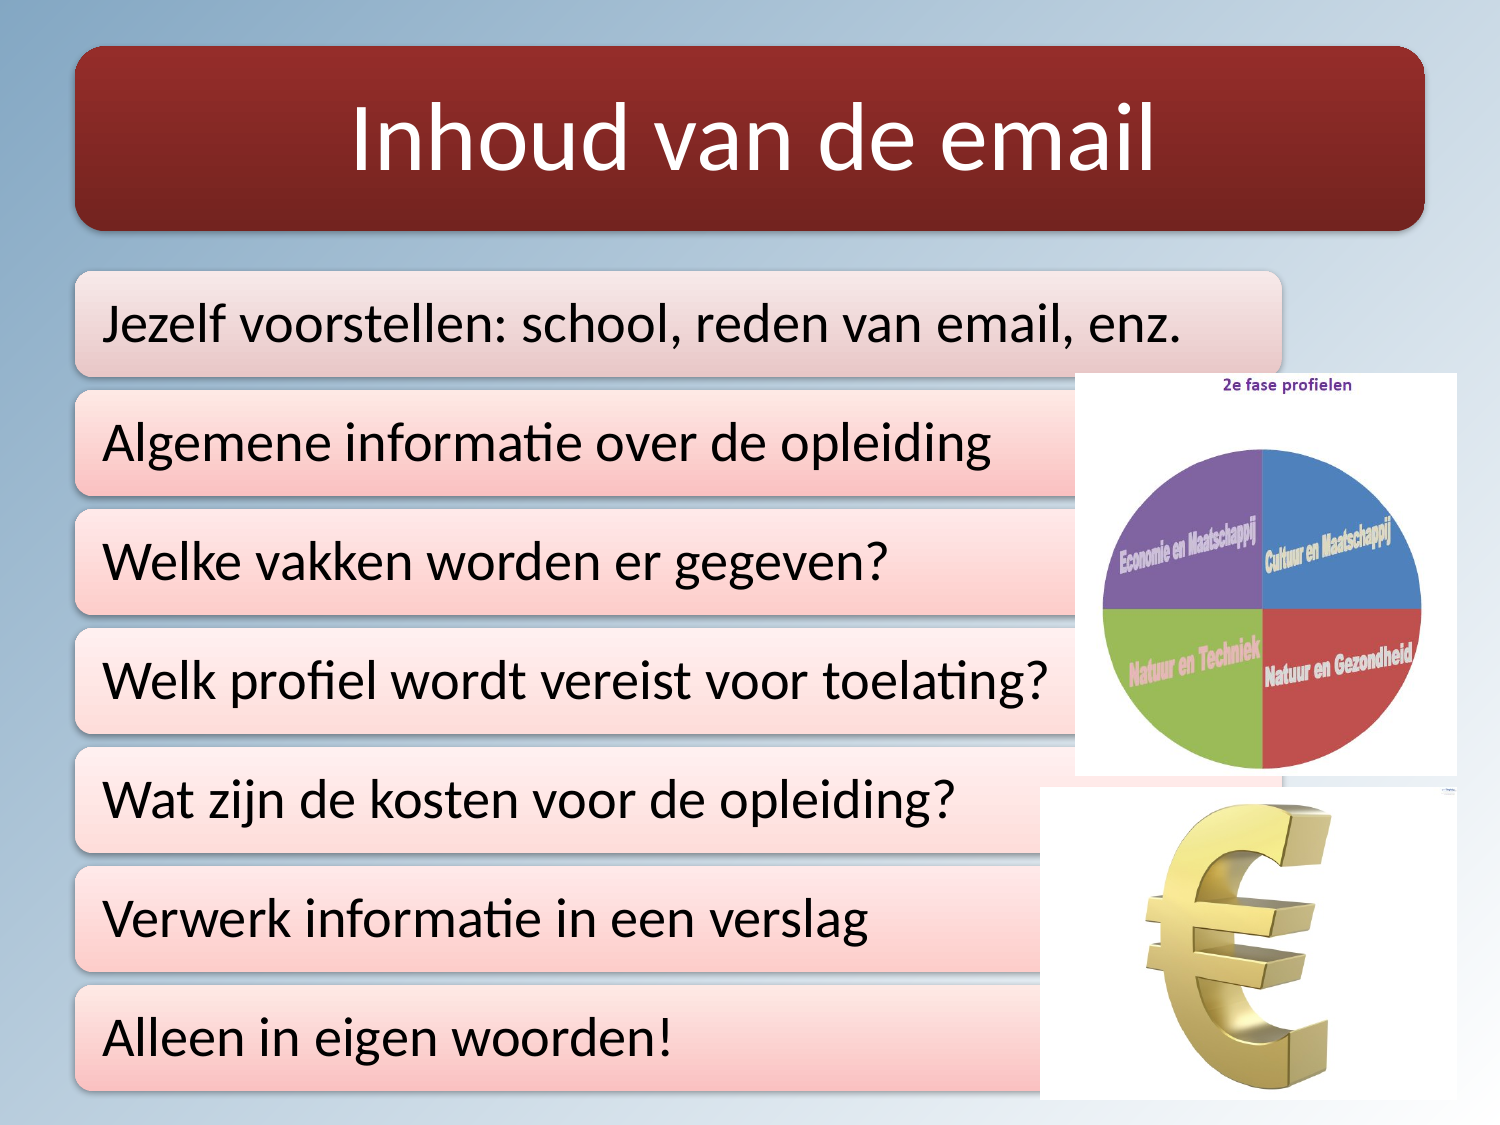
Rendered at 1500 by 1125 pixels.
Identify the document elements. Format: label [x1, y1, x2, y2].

picture [1075, 373, 1458, 776]
list [74, 262, 1282, 1100]
text_box [74, 44, 1426, 233]
picture [1040, 787, 1457, 1100]
